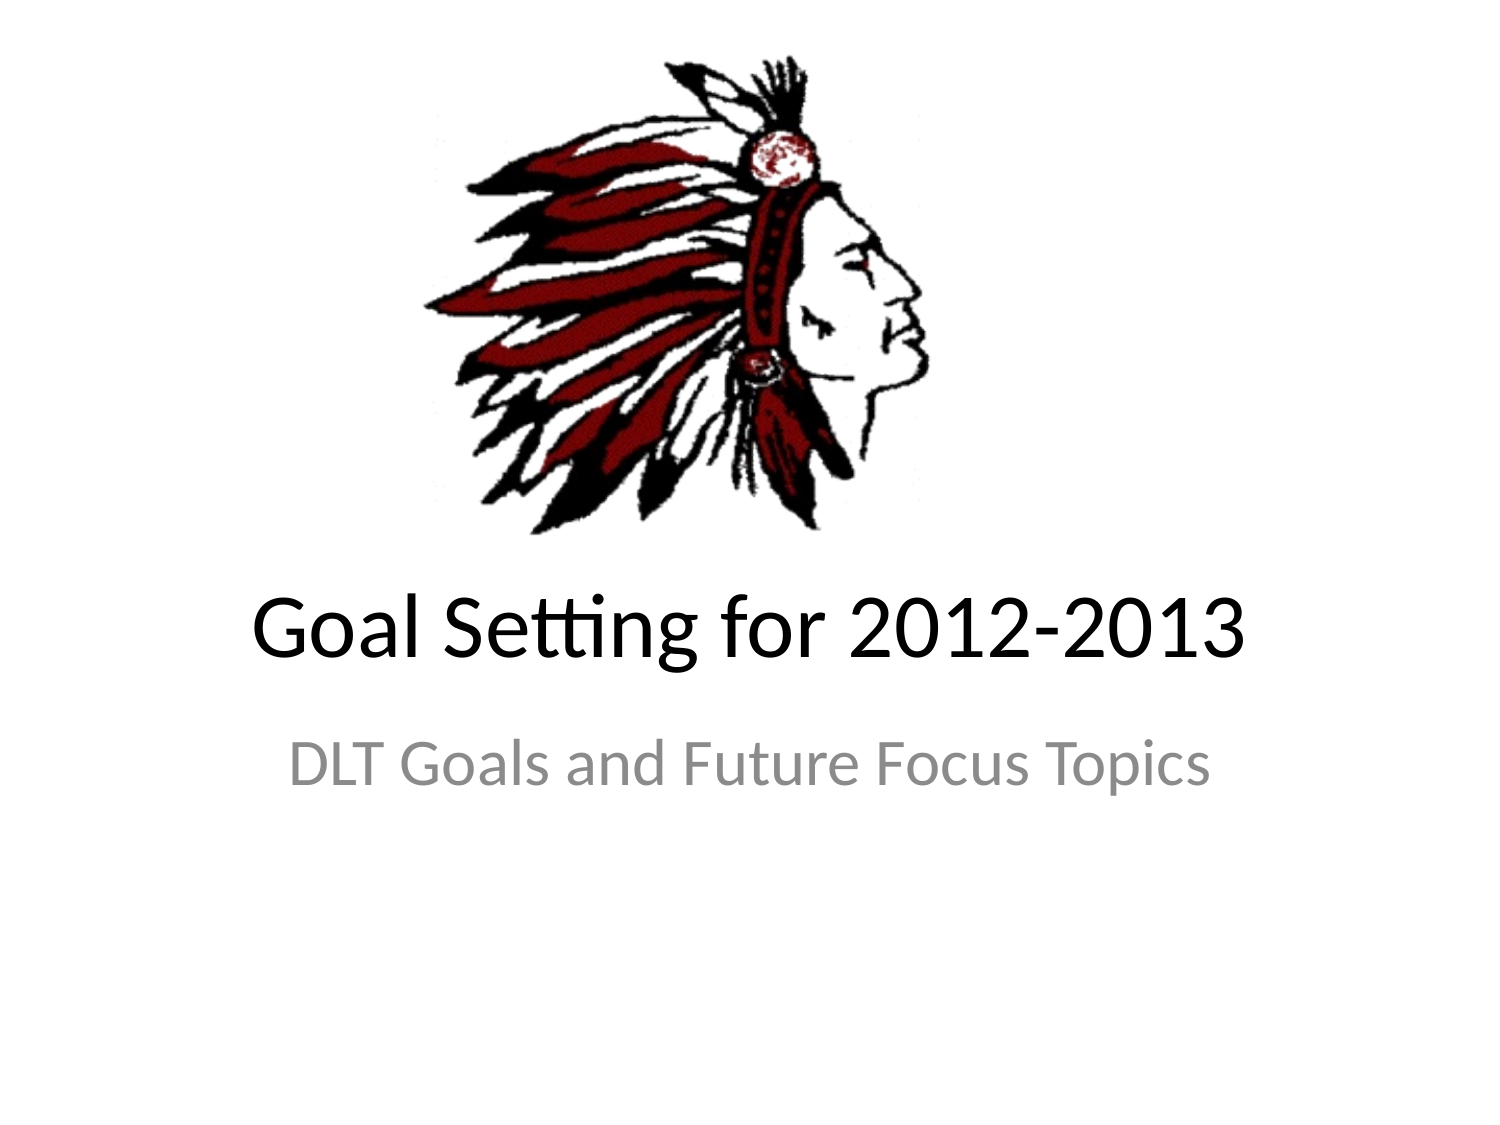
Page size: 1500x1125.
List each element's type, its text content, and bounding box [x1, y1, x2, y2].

title Goal Setting for 2012-2013 [112, 500, 1388, 742]
picture [412, 49, 949, 544]
subtitle DLT Goals and Future Focus Topics [225, 711, 1275, 999]
